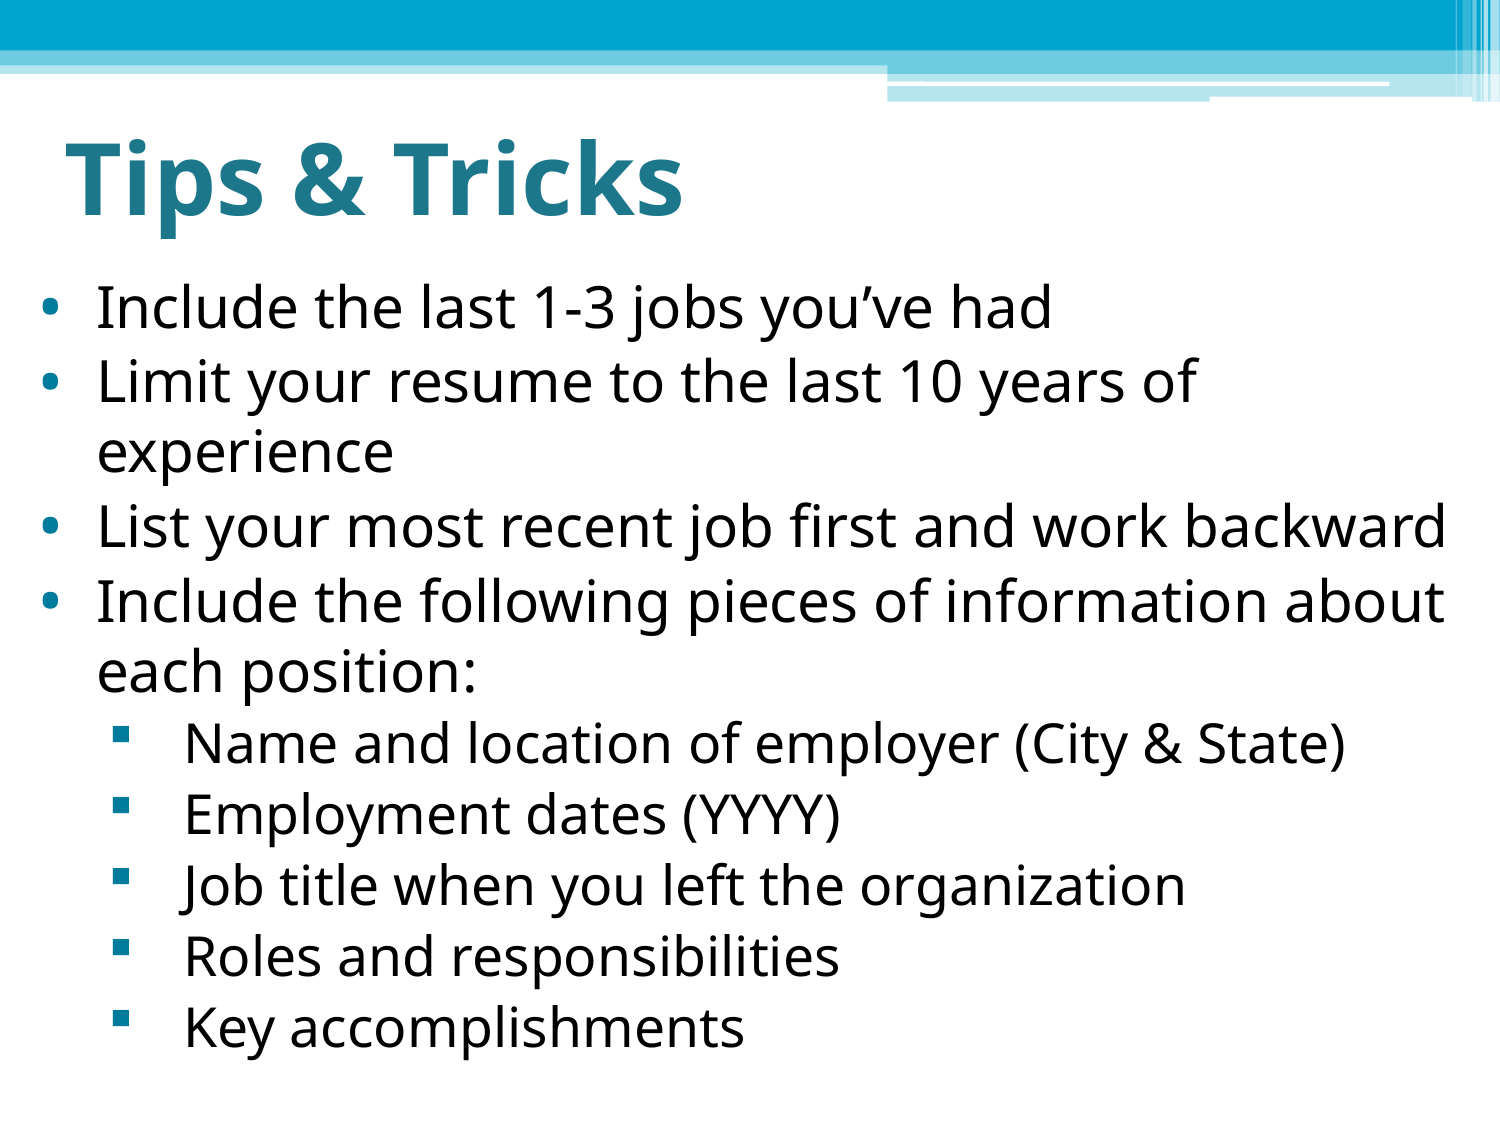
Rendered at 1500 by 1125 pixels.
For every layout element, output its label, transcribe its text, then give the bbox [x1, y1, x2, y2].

title Tips & Tricks [50, 87, 1400, 263]
list Include the last 1-3 jobs you’ve had Limit your resume to the last 10 years of experience List your most recent job first and work backward Include the following pieces of information about each position: Name and location of employer (City & State) Employment dates (YYYY) Job title when you left the organization Roles and responsibilities Key accomplishments [24, 262, 1475, 1088]
